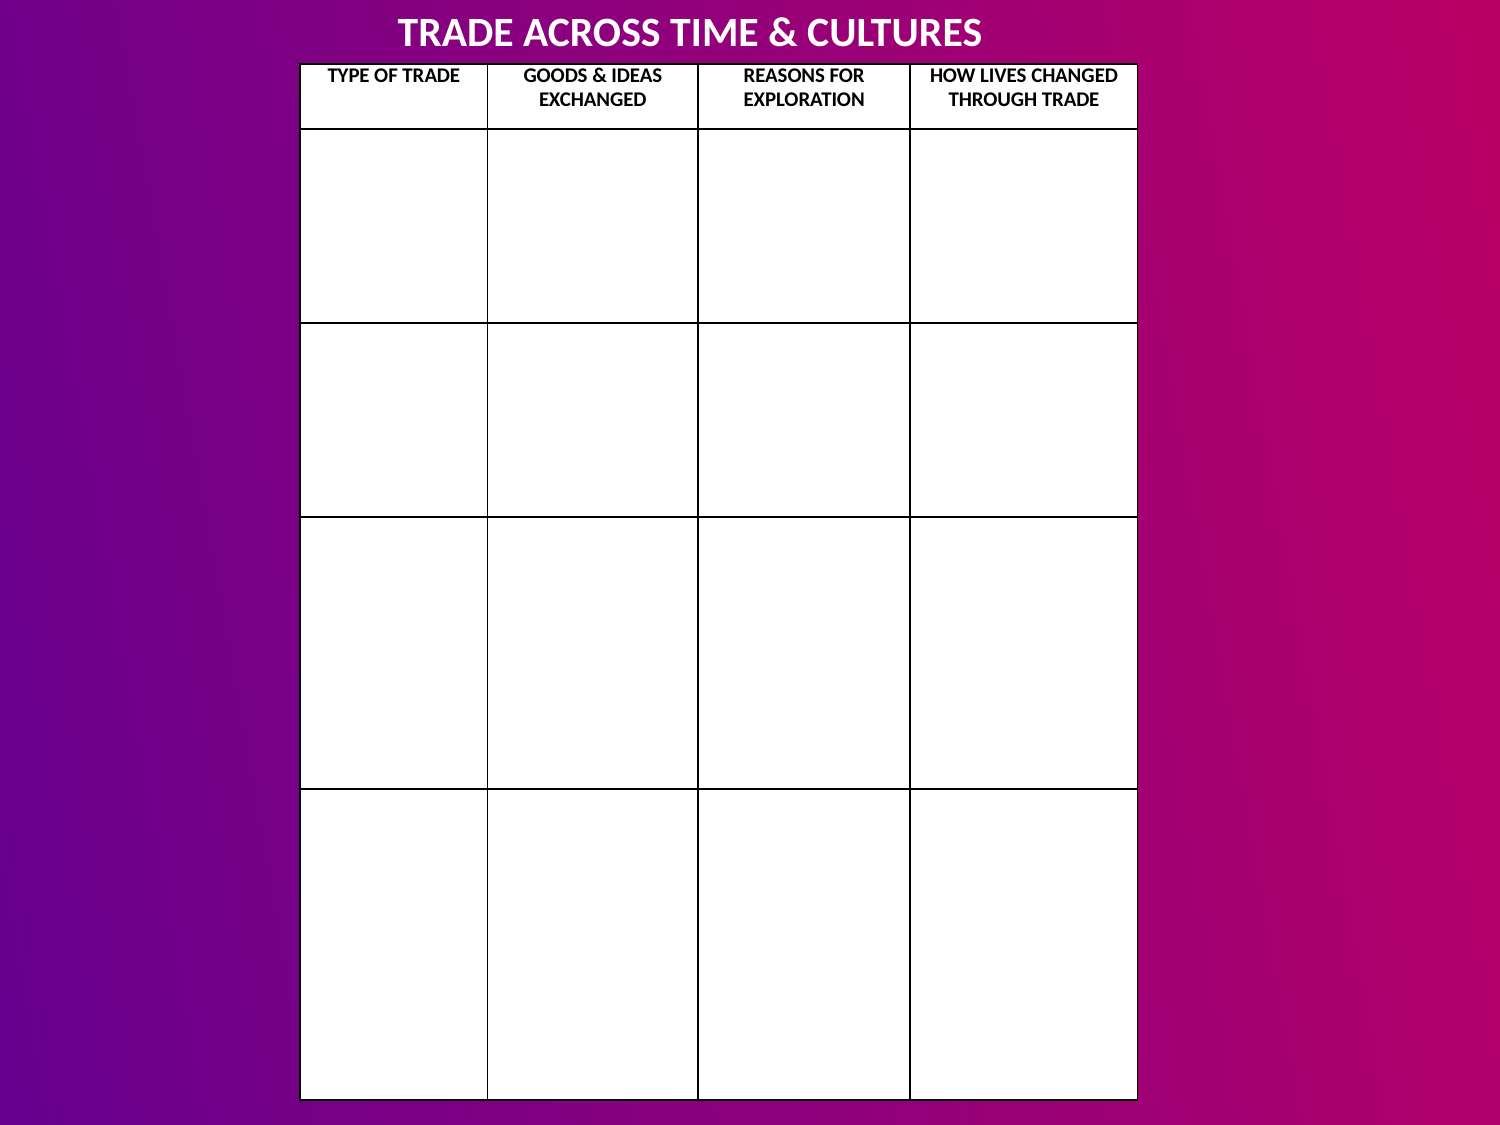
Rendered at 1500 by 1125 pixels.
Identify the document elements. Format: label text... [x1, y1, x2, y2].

table_cell [488, 324, 697, 516]
table_cell [911, 130, 1137, 322]
table_header GOODS & IDEAS EXCHANGED [488, 65, 697, 128]
table_cell [911, 518, 1137, 788]
table_header REASONS FOR EXPLORATION [699, 65, 909, 128]
table_cell [301, 324, 487, 516]
table_header TYPE OF TRADE [301, 65, 487, 128]
table_cell [699, 324, 909, 516]
table_cell [301, 790, 487, 1099]
text_box TRADE ACROSS TIME & CULTURES [382, 0, 998, 63]
table_cell [301, 130, 487, 322]
table_cell [301, 518, 487, 788]
table_cell [699, 518, 909, 788]
table_cell [488, 518, 697, 788]
table_cell [911, 324, 1137, 516]
table_header HOW LIVES CHANGED THROUGH TRADE [911, 65, 1137, 128]
table_cell [699, 130, 909, 322]
table_cell [488, 130, 697, 322]
table_cell [699, 790, 909, 1099]
table_cell [488, 790, 697, 1099]
table_cell [911, 790, 1137, 1099]
